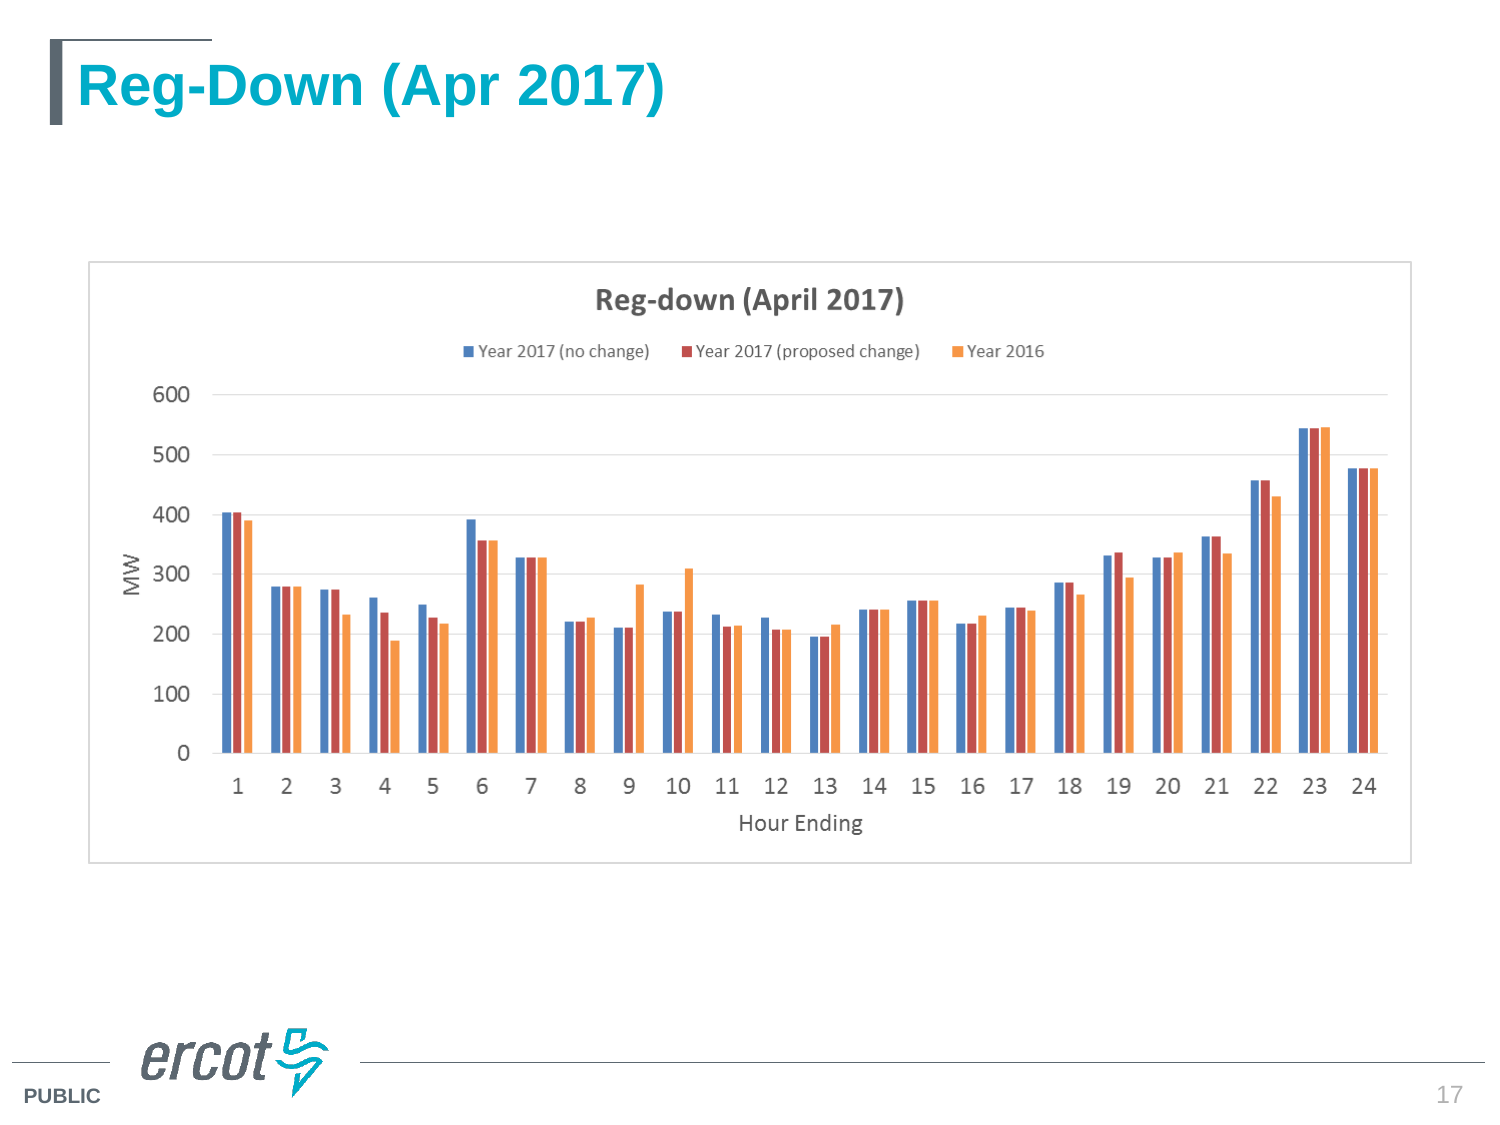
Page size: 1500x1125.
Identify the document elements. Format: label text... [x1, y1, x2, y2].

picture [88, 261, 1412, 864]
picture [137, 1024, 332, 1100]
slide_number 17 [1412, 1076, 1488, 1112]
title Reg-Down (Apr 2017) [62, 39, 1450, 228]
